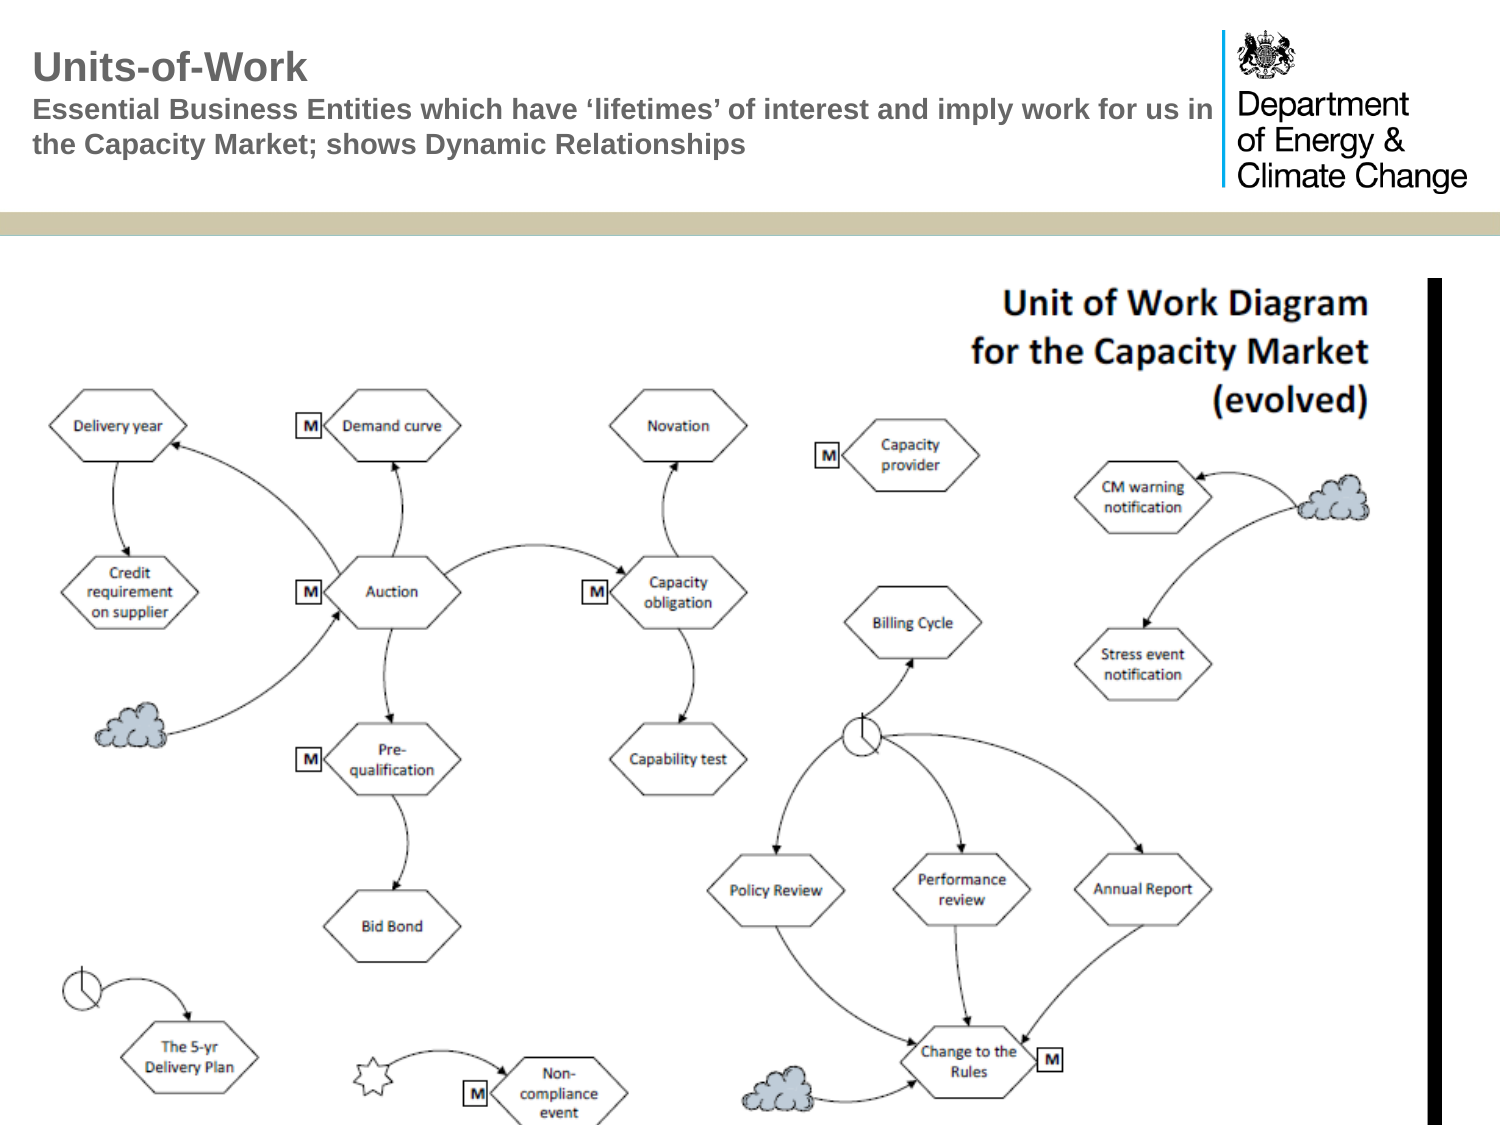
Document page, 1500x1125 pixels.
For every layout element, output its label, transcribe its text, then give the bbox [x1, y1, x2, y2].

picture [47, 278, 1442, 1125]
text_box Units-of-Work Essential Business Entities which have ‘lifetimes’ of interest and imply work for us in the Capacity Market; shows Dynamic Relationships [17, 32, 1258, 168]
picture [0, 208, 1500, 236]
picture [1222, 30, 1467, 194]
